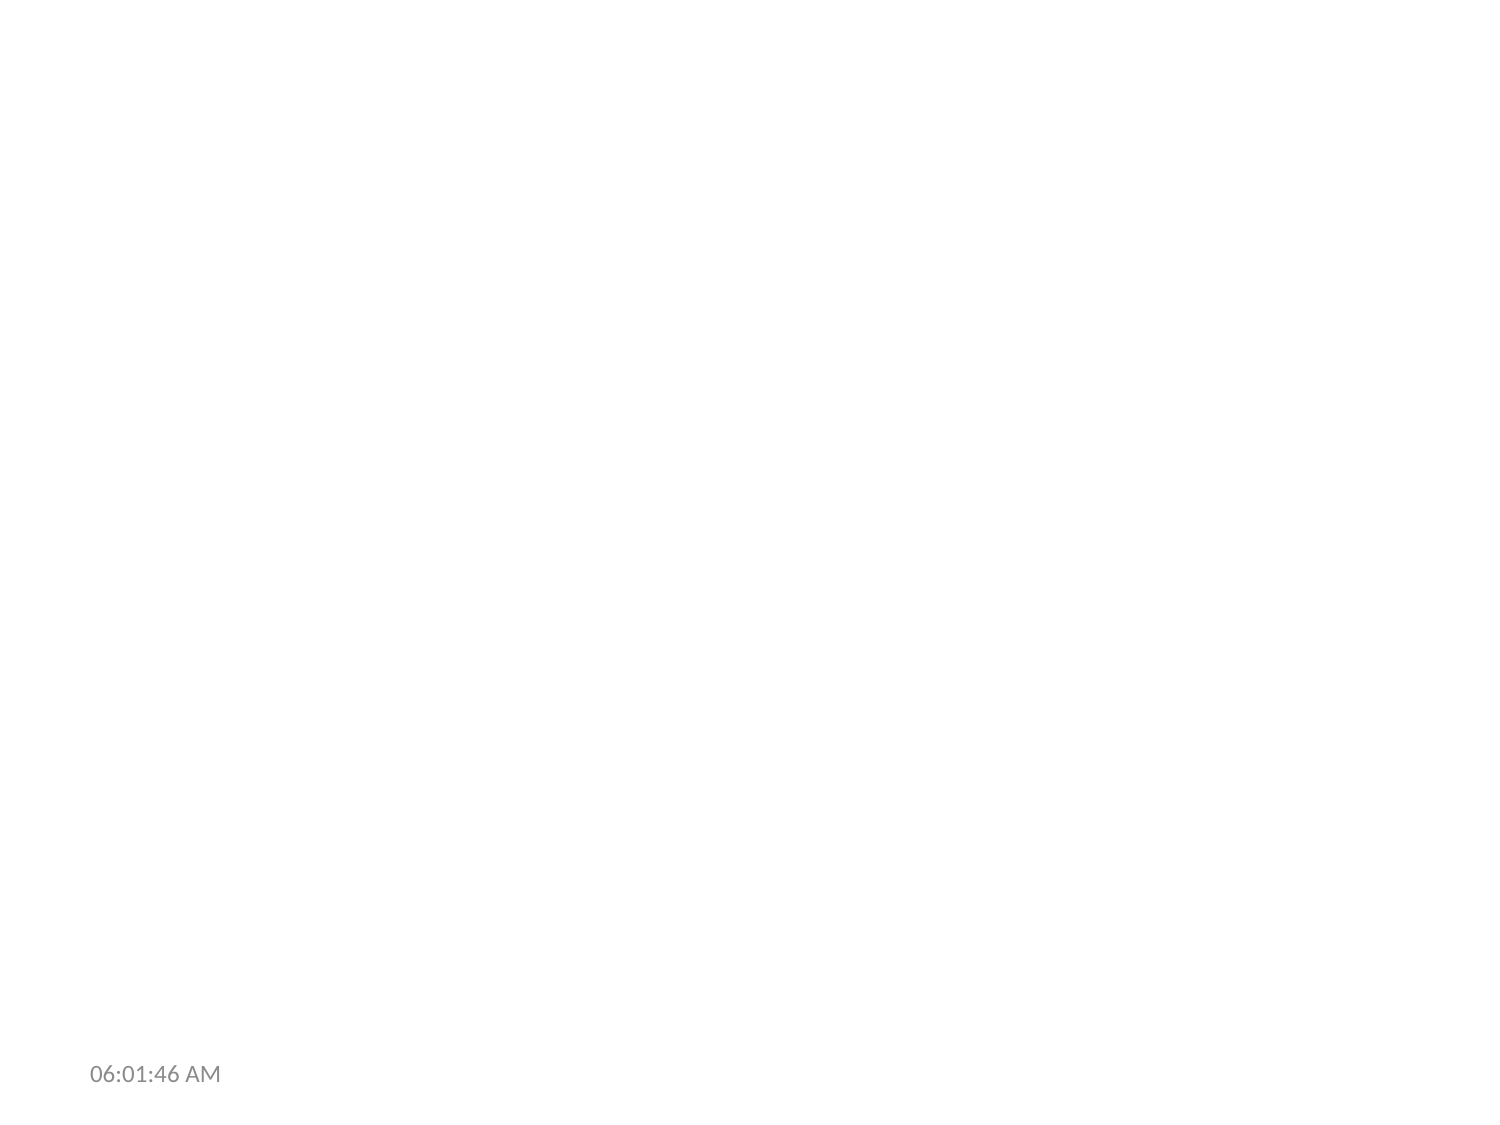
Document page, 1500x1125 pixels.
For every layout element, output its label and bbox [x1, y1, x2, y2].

slide_number [75, 1042, 425, 1103]
